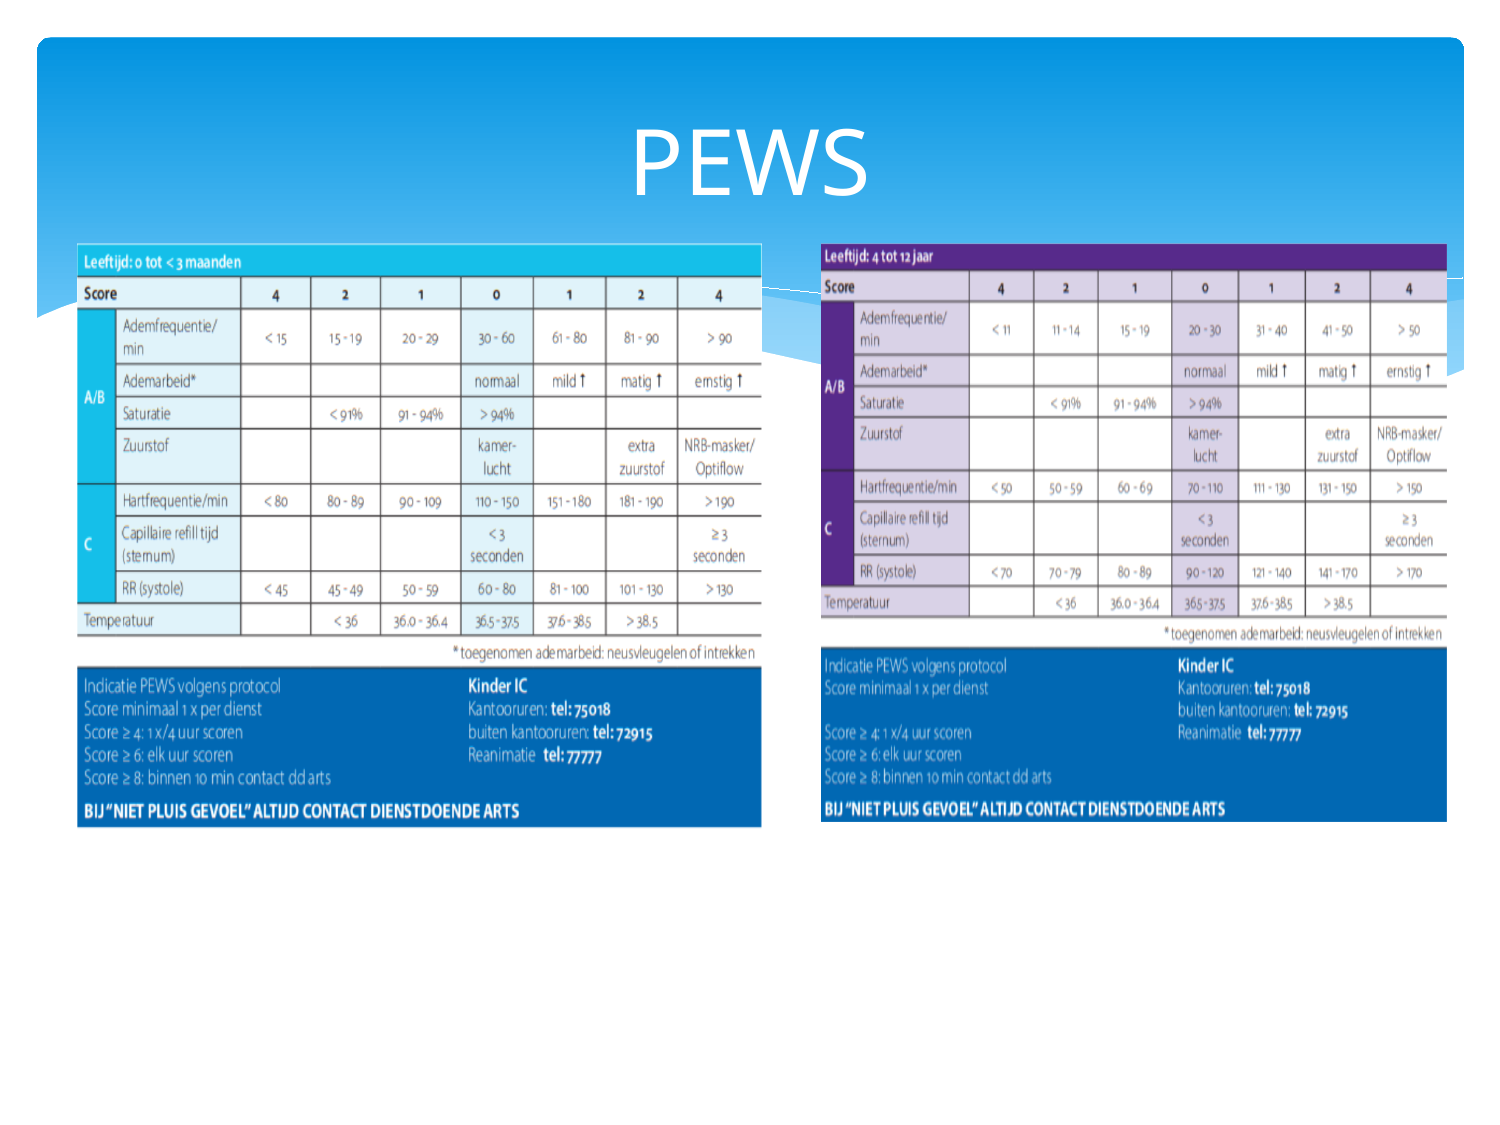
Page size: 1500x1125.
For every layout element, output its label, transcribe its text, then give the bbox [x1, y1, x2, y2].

title PEWS [75, 55, 1425, 261]
picture [713, 244, 762, 830]
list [125, 194, 713, 880]
picture [77, 244, 125, 830]
picture [844, 219, 1423, 846]
